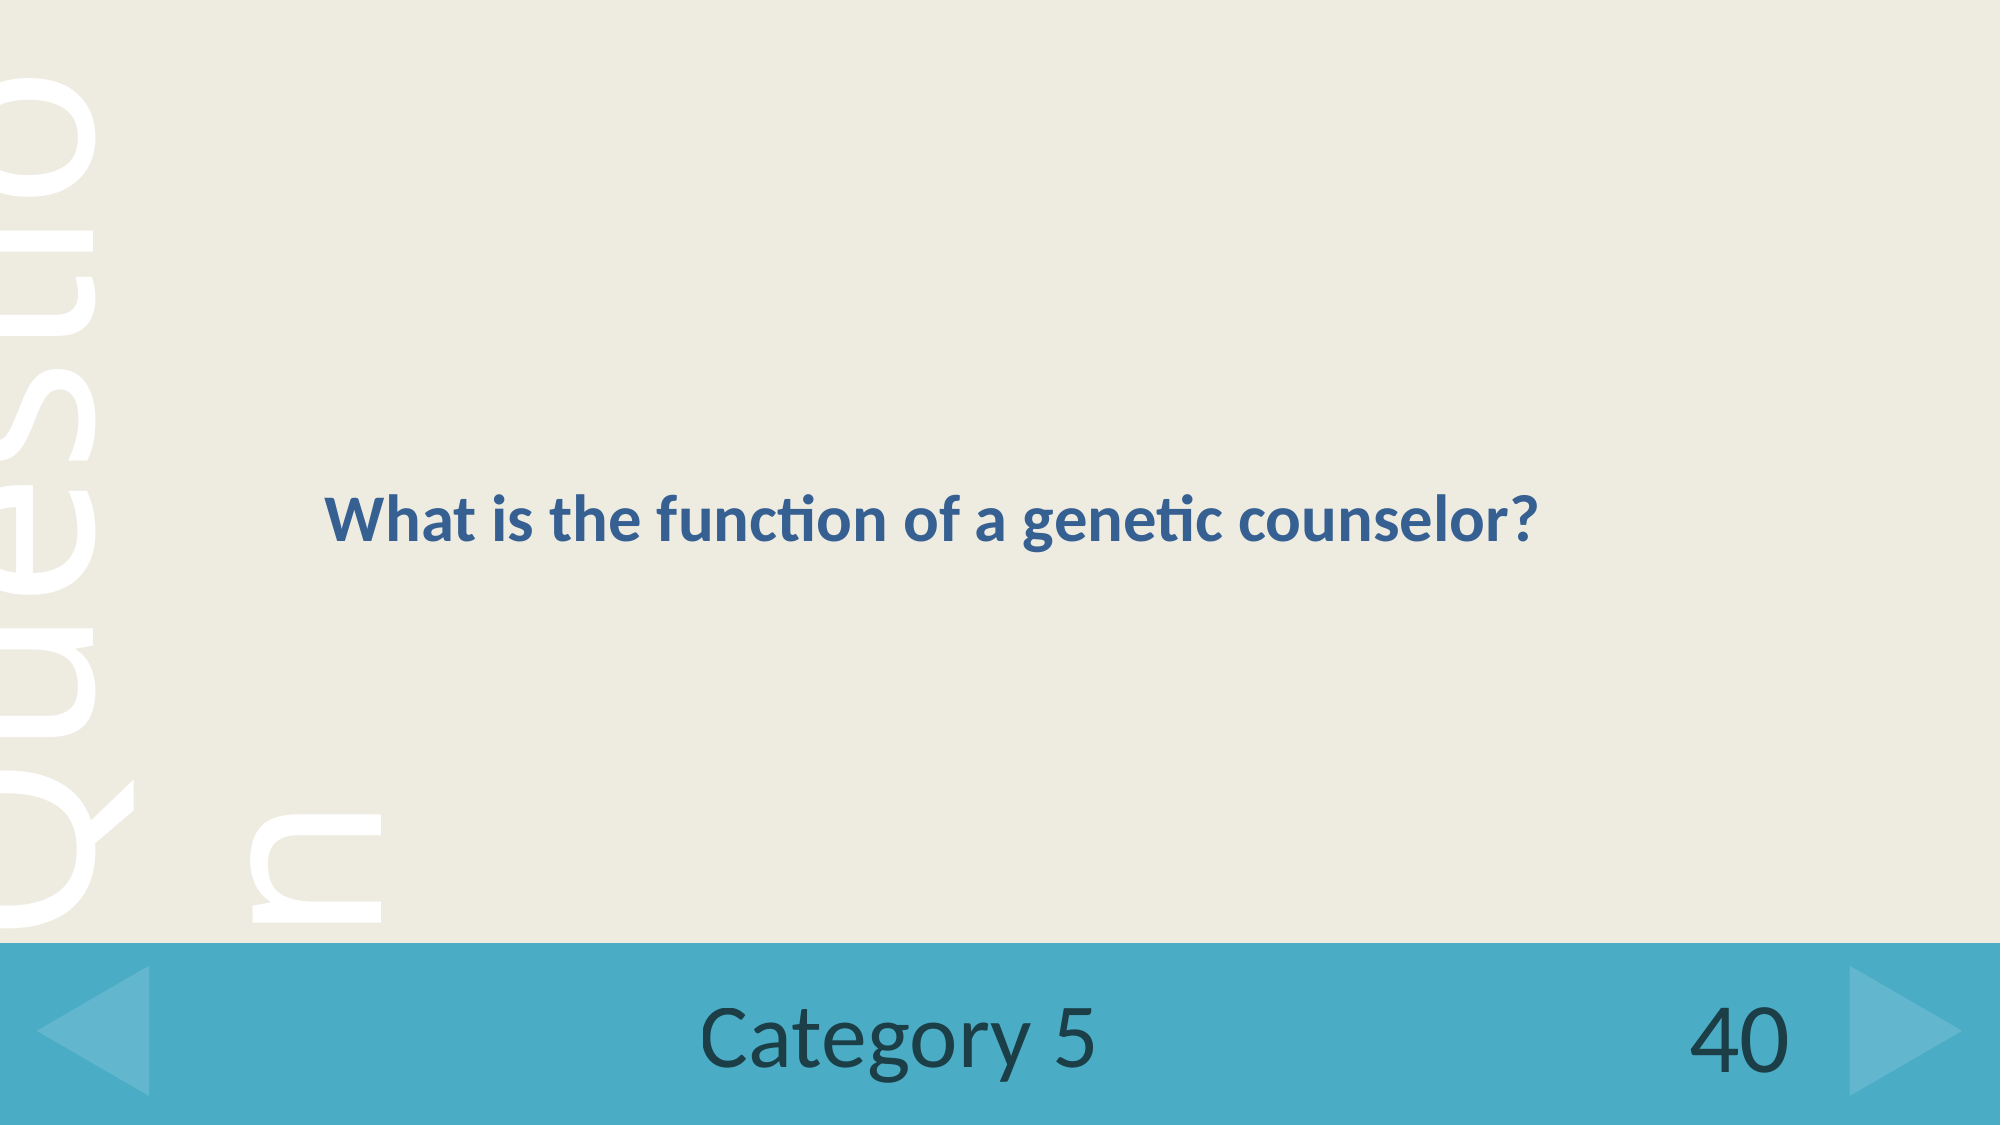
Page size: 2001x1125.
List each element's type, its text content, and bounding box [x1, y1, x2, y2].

list What is the function of a genetic counselor? [309, 128, 1850, 862]
title Category 5 [0, 937, 1800, 1125]
list 40 [1800, 967, 1806, 1097]
